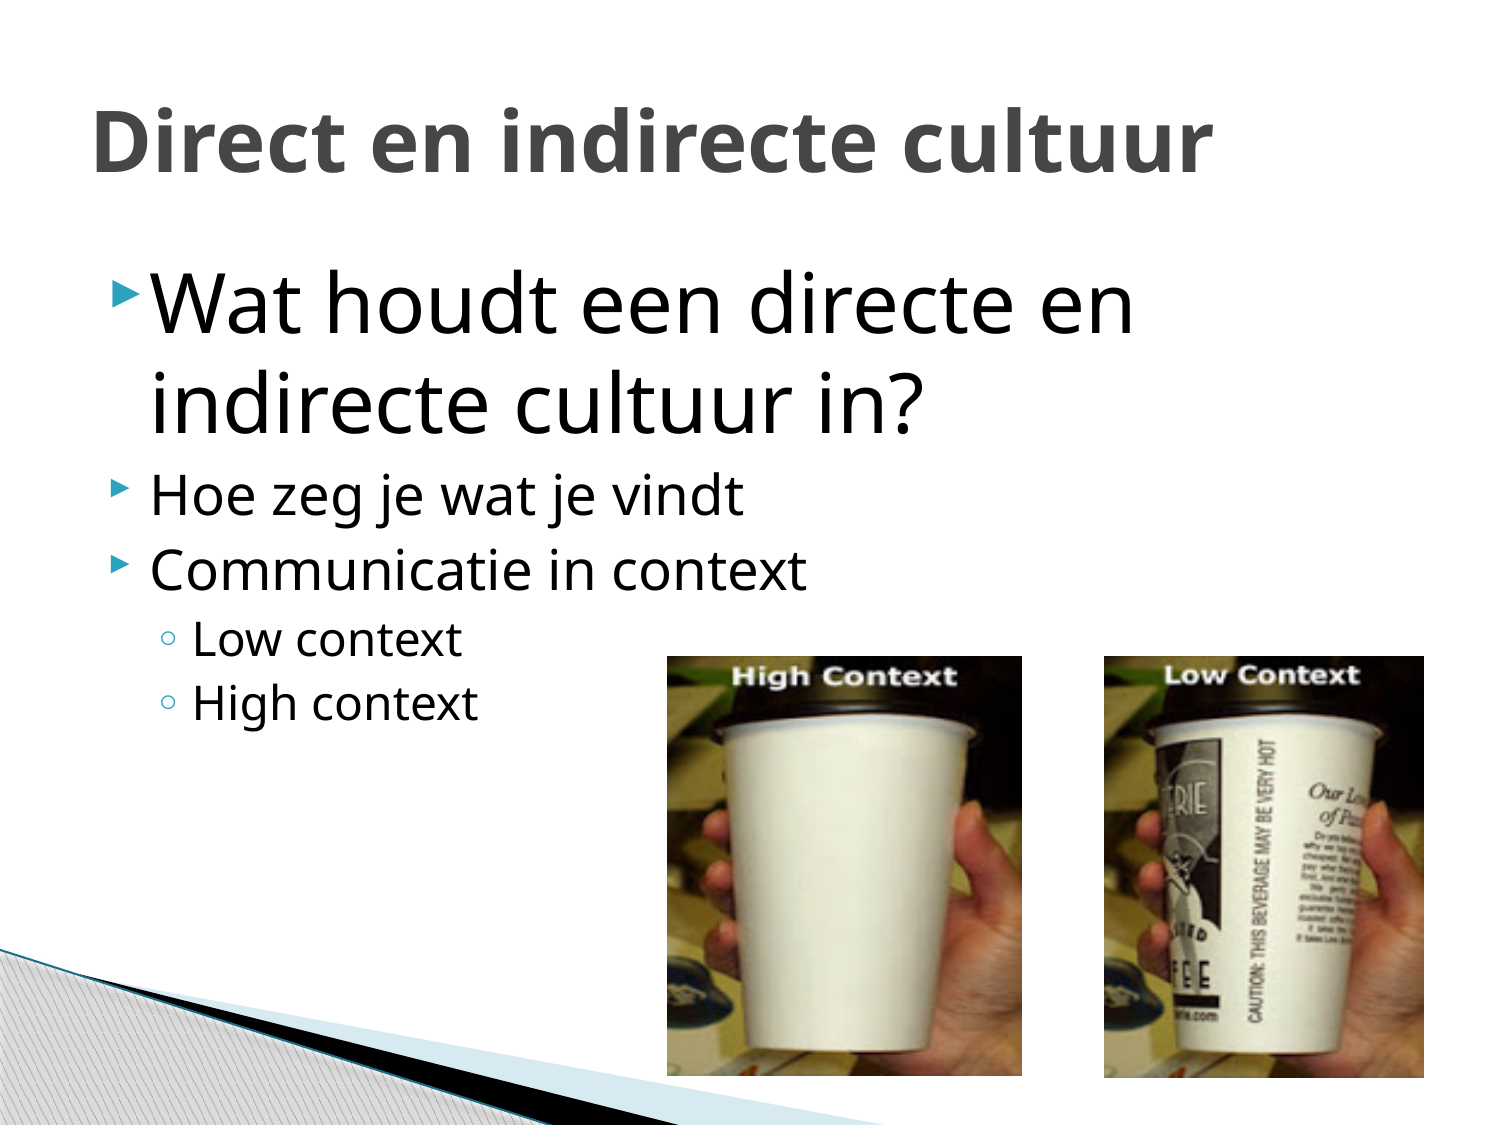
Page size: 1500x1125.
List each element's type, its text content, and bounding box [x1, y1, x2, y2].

title Direct en indirecte cultuur [75, 45, 1425, 233]
picture [667, 656, 1022, 1076]
list Wat houdt een directe en indirecte cultuur in? Hoe zeg je wat je vindt Communicatie in context Low context High context [75, 243, 1425, 986]
picture [1104, 656, 1424, 1078]
